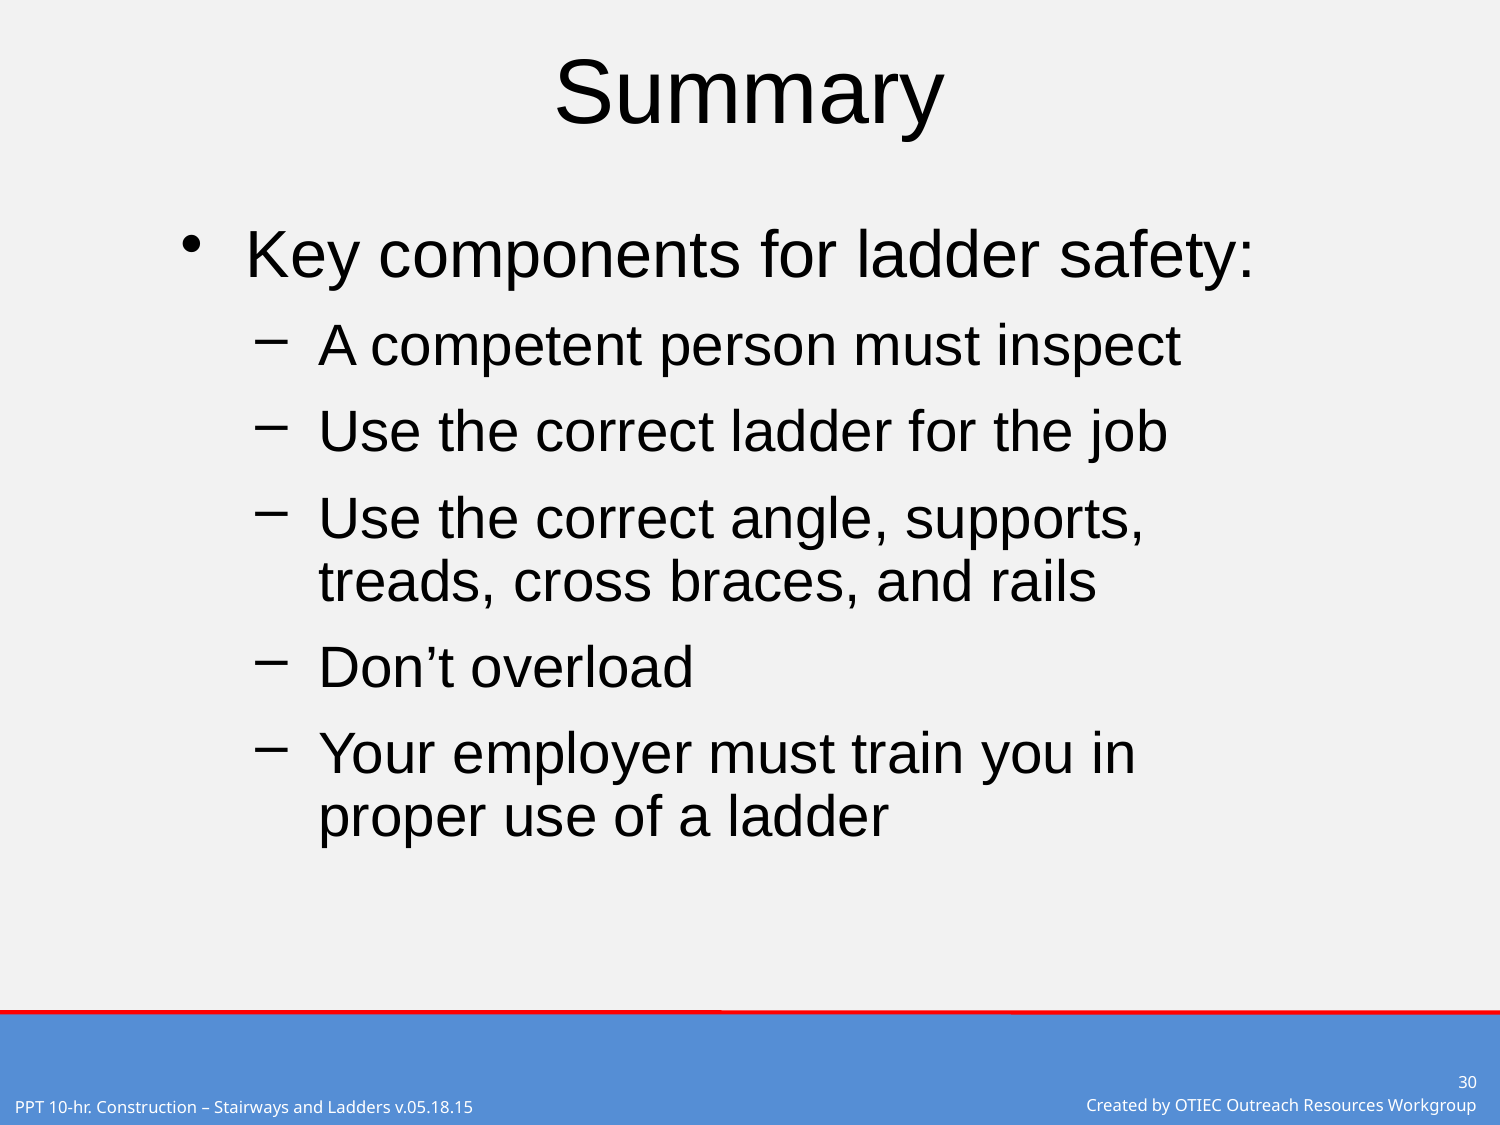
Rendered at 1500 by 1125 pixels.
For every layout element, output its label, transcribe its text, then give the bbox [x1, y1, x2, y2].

text_box Summary [0, 24, 1500, 150]
text_box Key components for ladder safety: A competent person must inspect Use the correct ladder for the job Use the correct angle, supports, treads, cross braces, and rails Don’t overload Your employer must train you in proper use of a ladder [165, 212, 1335, 857]
